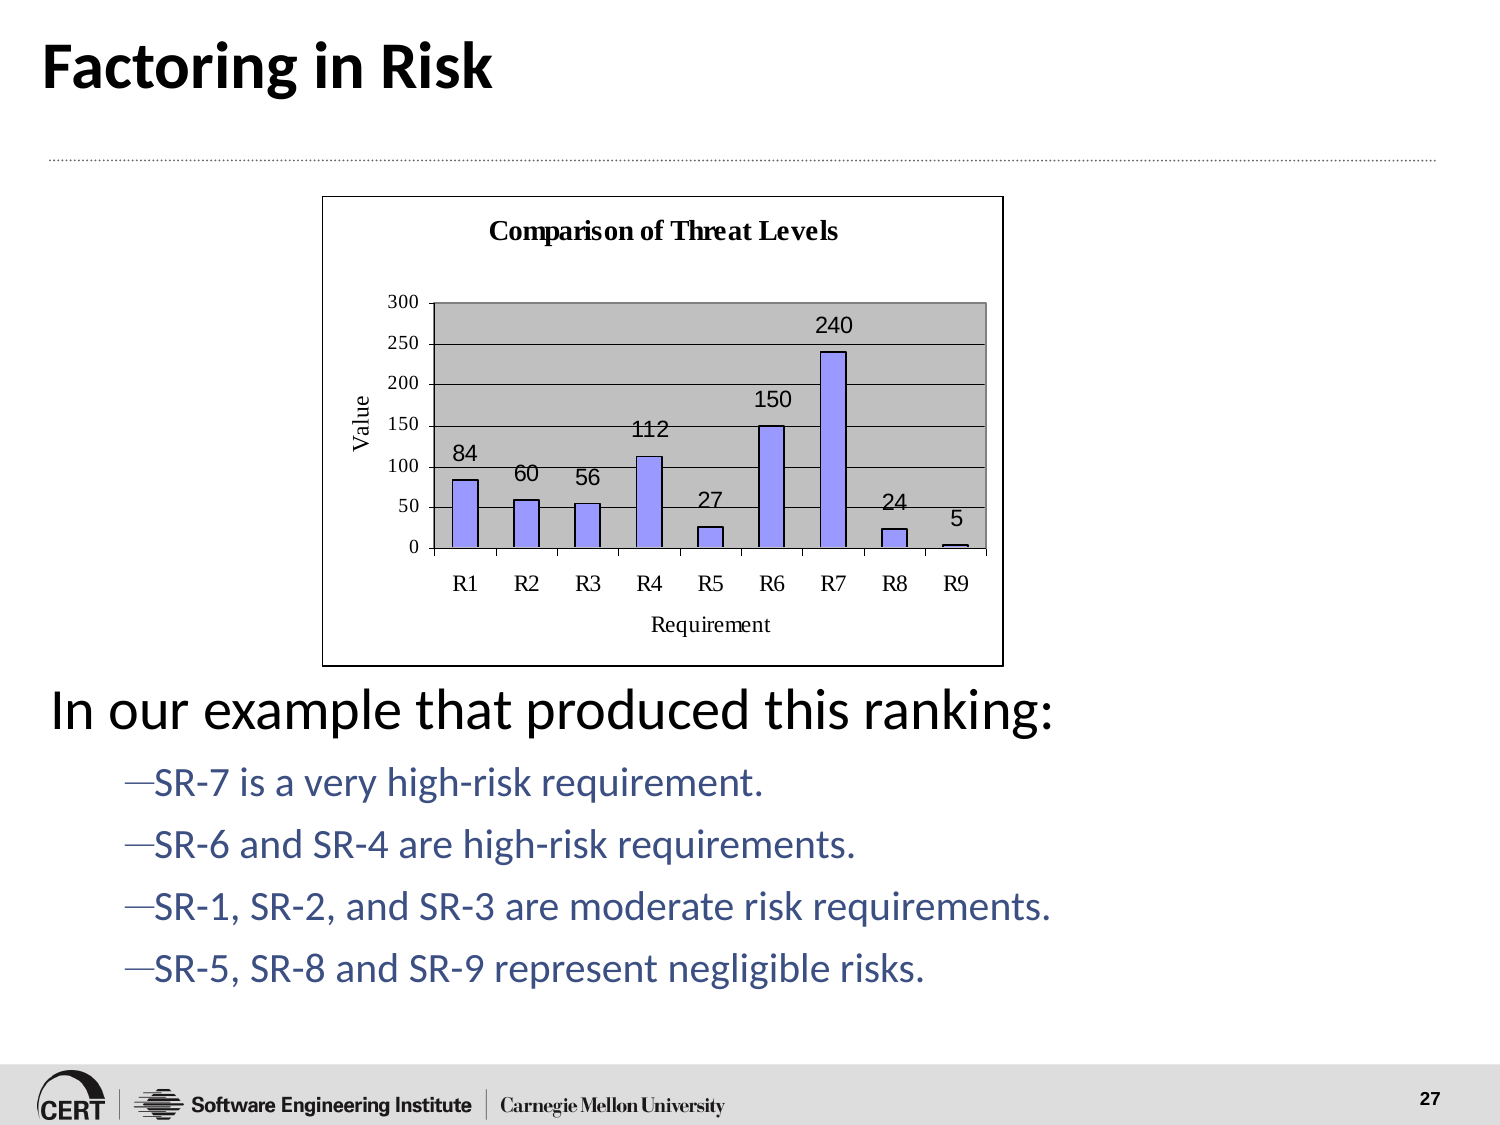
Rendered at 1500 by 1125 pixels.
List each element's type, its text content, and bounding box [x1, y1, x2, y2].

picture [313, 187, 1014, 676]
list In our example that produced this ranking: SR-7 is a very high-risk requirement. SR-6 and SR-4 are high-risk requirements. SR-1, SR-2, and SR-3 are moderate risk requirements. SR-5, SR-8 and SR-9 represent negligible risks. [49, 674, 1438, 1063]
title Factoring in Risk [42, 37, 1434, 155]
picture [37, 1069, 725, 1122]
